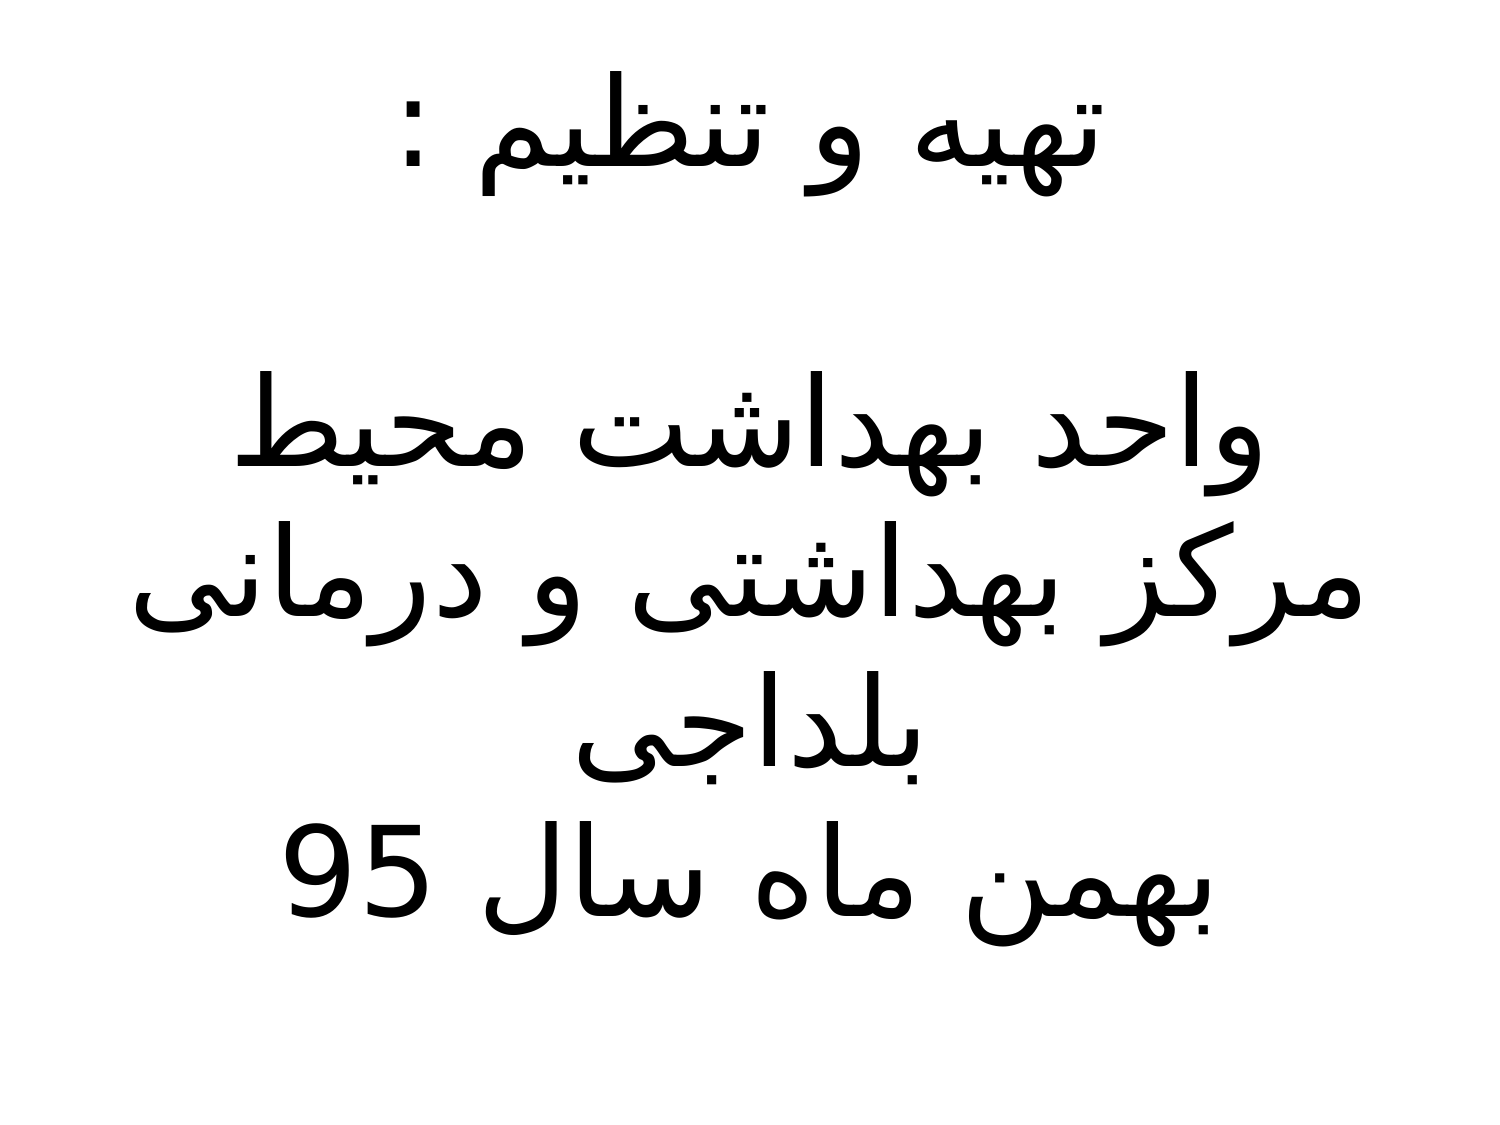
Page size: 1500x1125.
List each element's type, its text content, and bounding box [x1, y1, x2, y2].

title تهیه و تنظیم : واحد بهداشت محیط مرکز بهداشتی و درمانی بلداجی بهمن ماه سال 95 [75, 45, 1425, 938]
